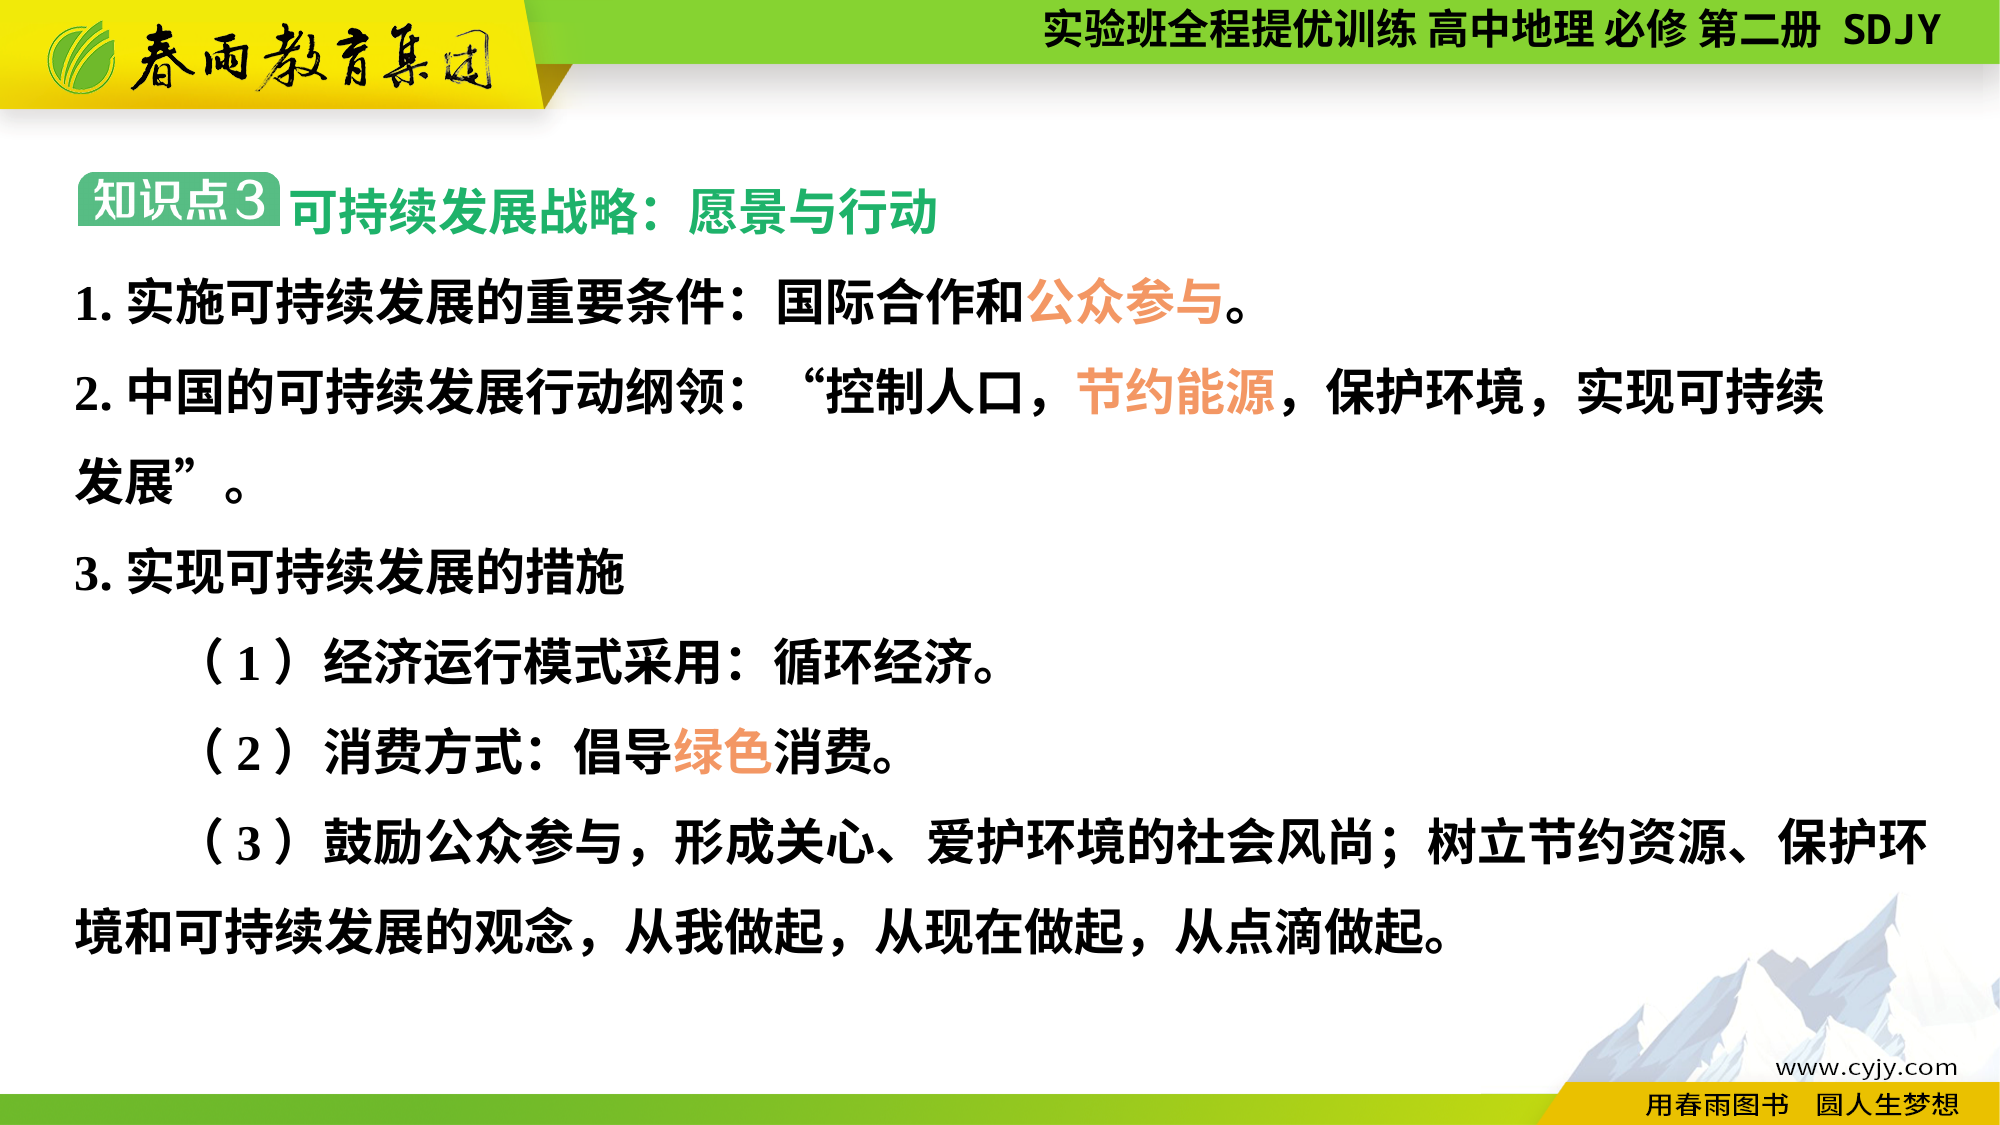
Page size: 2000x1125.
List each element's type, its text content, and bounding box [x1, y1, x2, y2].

picture [0, 0, 2000, 1125]
list 可持续发展战略：愿景与行动 1.实施可持续发展的重要条件：国际合作和公众参与。 2.中国的可持续发展行动纲领：“控制人口，节约能源，保护环境，实现可持续 发展”。 3.实现可持续发展的措施 （1）经济运行模式采用：循环经济。 （2）消费方式：倡导绿色消费。 （3）鼓励公众参与，形成关心、爱护环境的社会风尚；树立节约资源、保护环境和可持续发展的观念，从我做起，从现在做起，从点滴做起。 [59, 142, 1944, 976]
